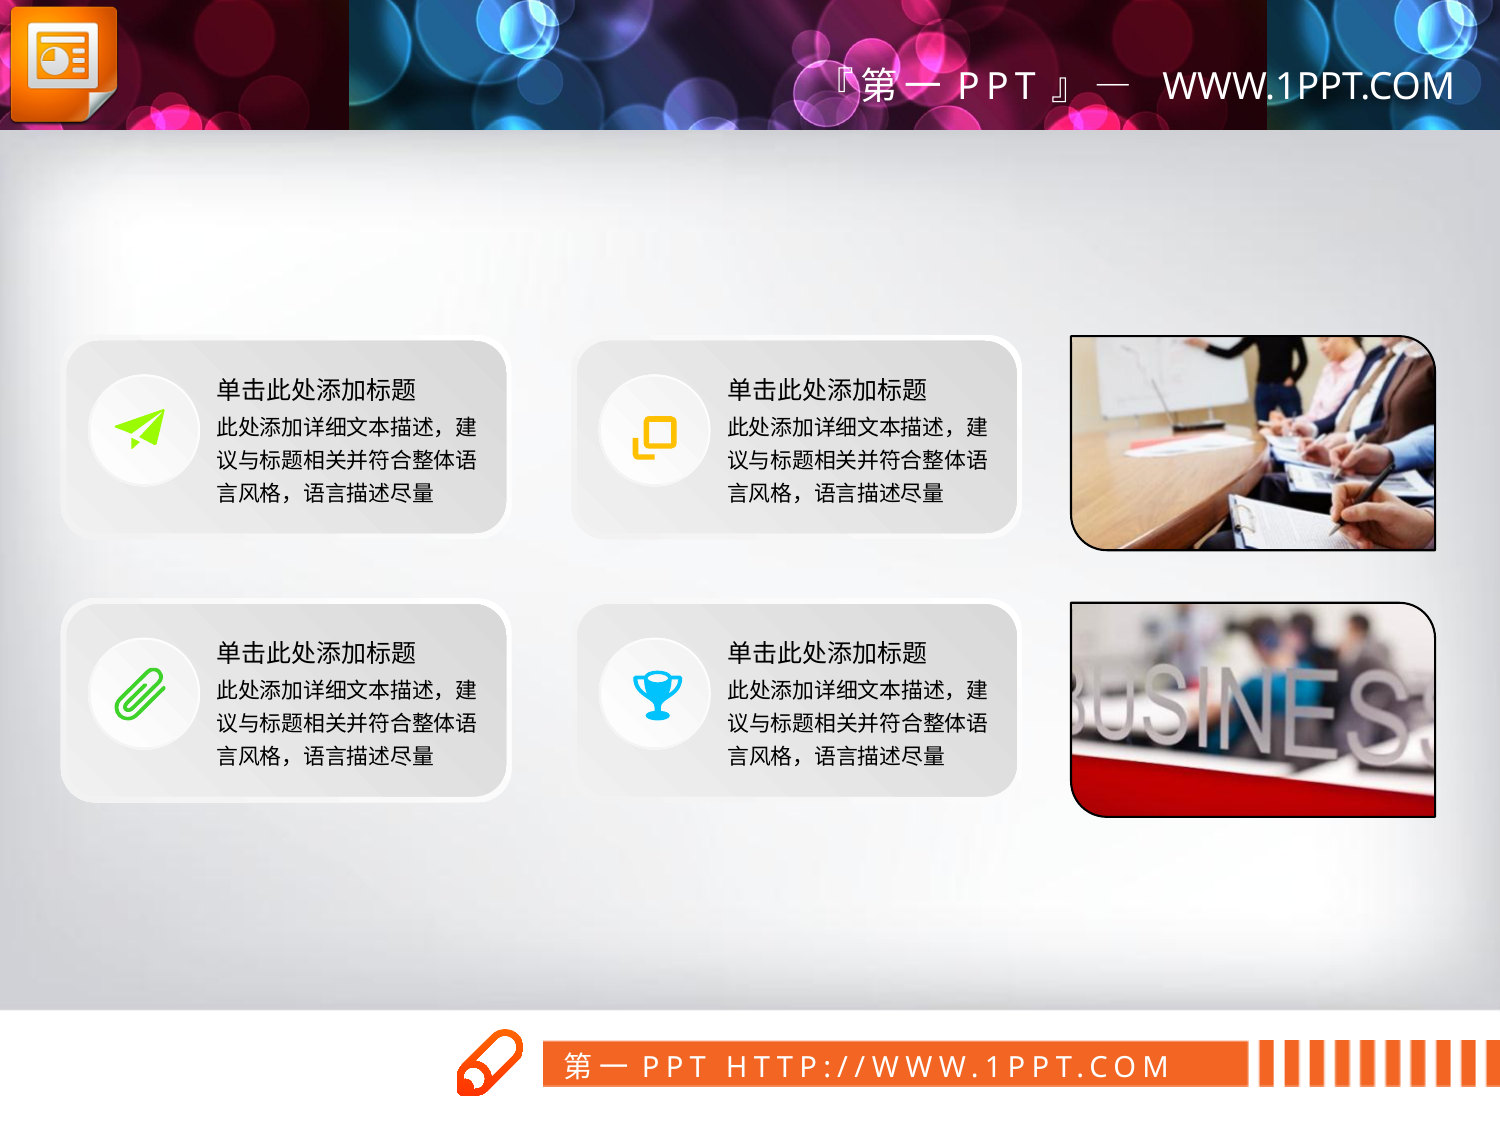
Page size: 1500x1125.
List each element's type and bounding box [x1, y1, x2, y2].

text_box [60, 334, 512, 540]
text_box [87, 374, 201, 487]
text_box [216, 374, 480, 519]
text_box [727, 637, 991, 783]
text_box [571, 334, 1023, 540]
text_box [87, 637, 201, 750]
text_box [60, 597, 512, 803]
text_box [598, 374, 711, 487]
text_box [726, 374, 991, 519]
text_box [1070, 336, 1436, 551]
text_box [216, 637, 480, 783]
picture [0, 0, 1500, 1012]
picture [543, 1040, 1500, 1087]
text_box [1070, 602, 1436, 817]
text_box [598, 637, 711, 750]
text_box [571, 597, 1023, 803]
